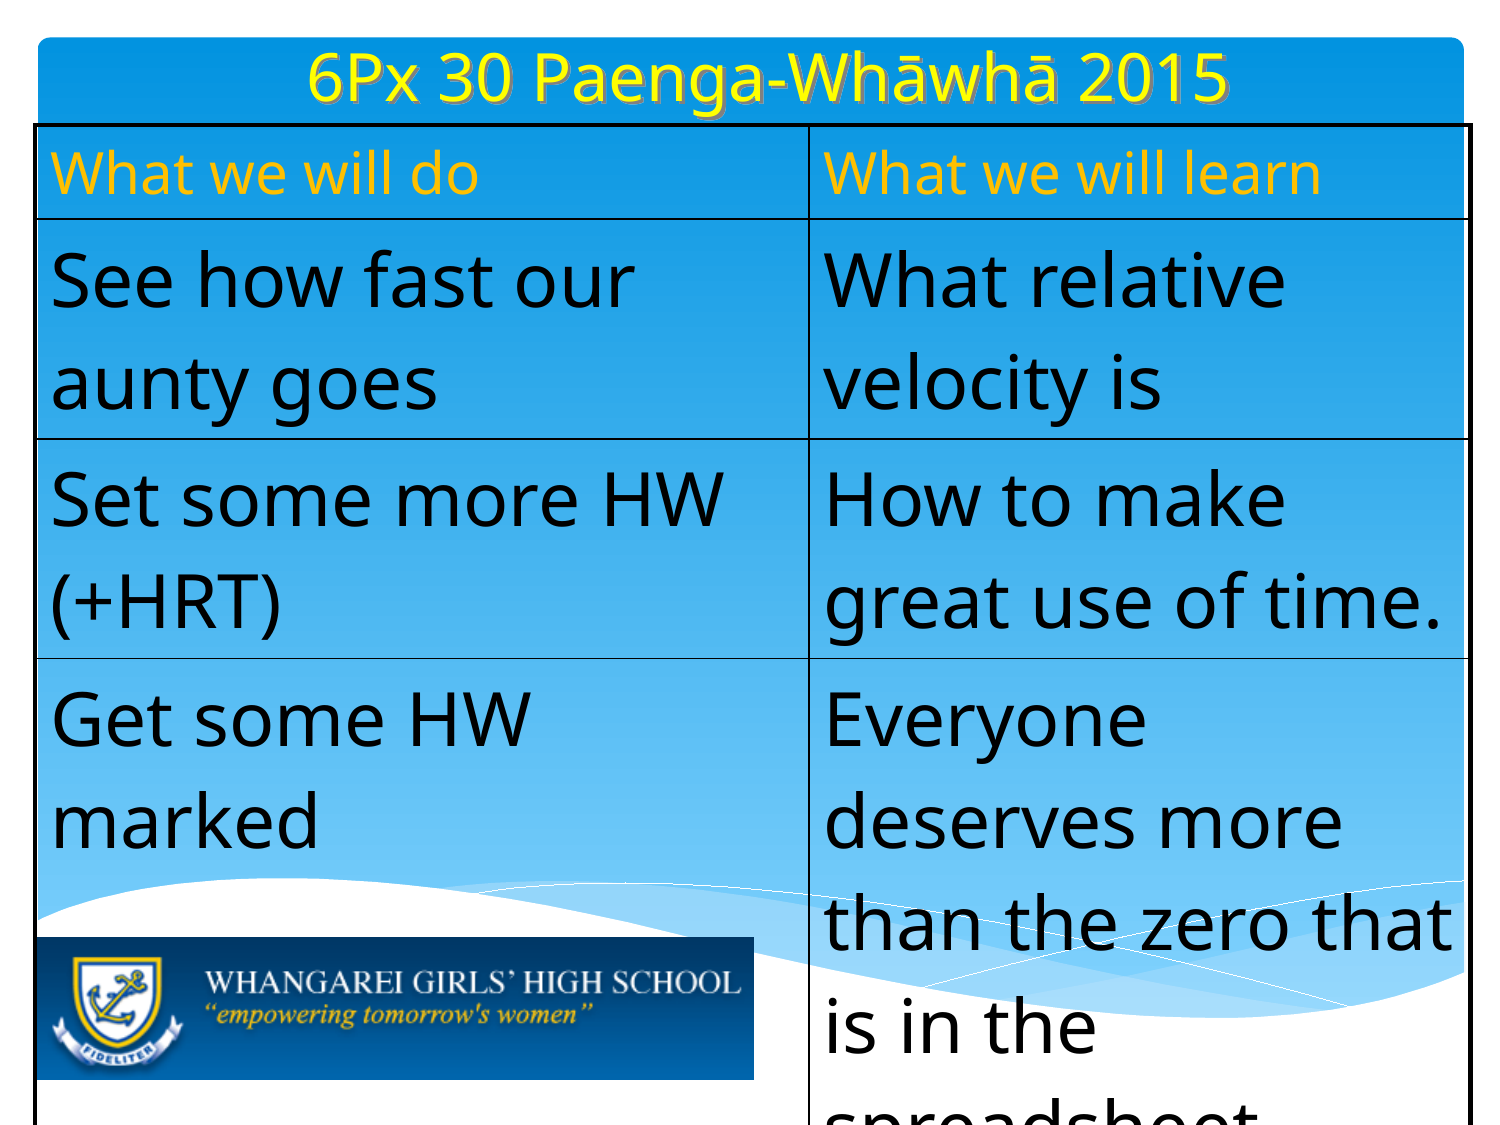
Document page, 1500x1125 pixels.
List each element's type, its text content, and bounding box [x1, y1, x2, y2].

table_cell How to make great use of time. [810, 440, 1468, 658]
picture [37, 937, 754, 1080]
text_box 6Px 30 Paenga-Whāwhā 2015 [162, 24, 1375, 123]
table_cell Get some HW marked [37, 659, 808, 1125]
table_cell Set some more HW (+HRT) [37, 440, 808, 658]
table_cell What relative velocity is [810, 220, 1468, 438]
table_cell Everyone deserves more than the zero that is in the spreadsheet [810, 659, 1468, 1125]
table_header What we will learn [810, 127, 1468, 218]
table_header What we will do [37, 127, 808, 218]
table_cell See how fast our aunty goes [37, 220, 808, 438]
